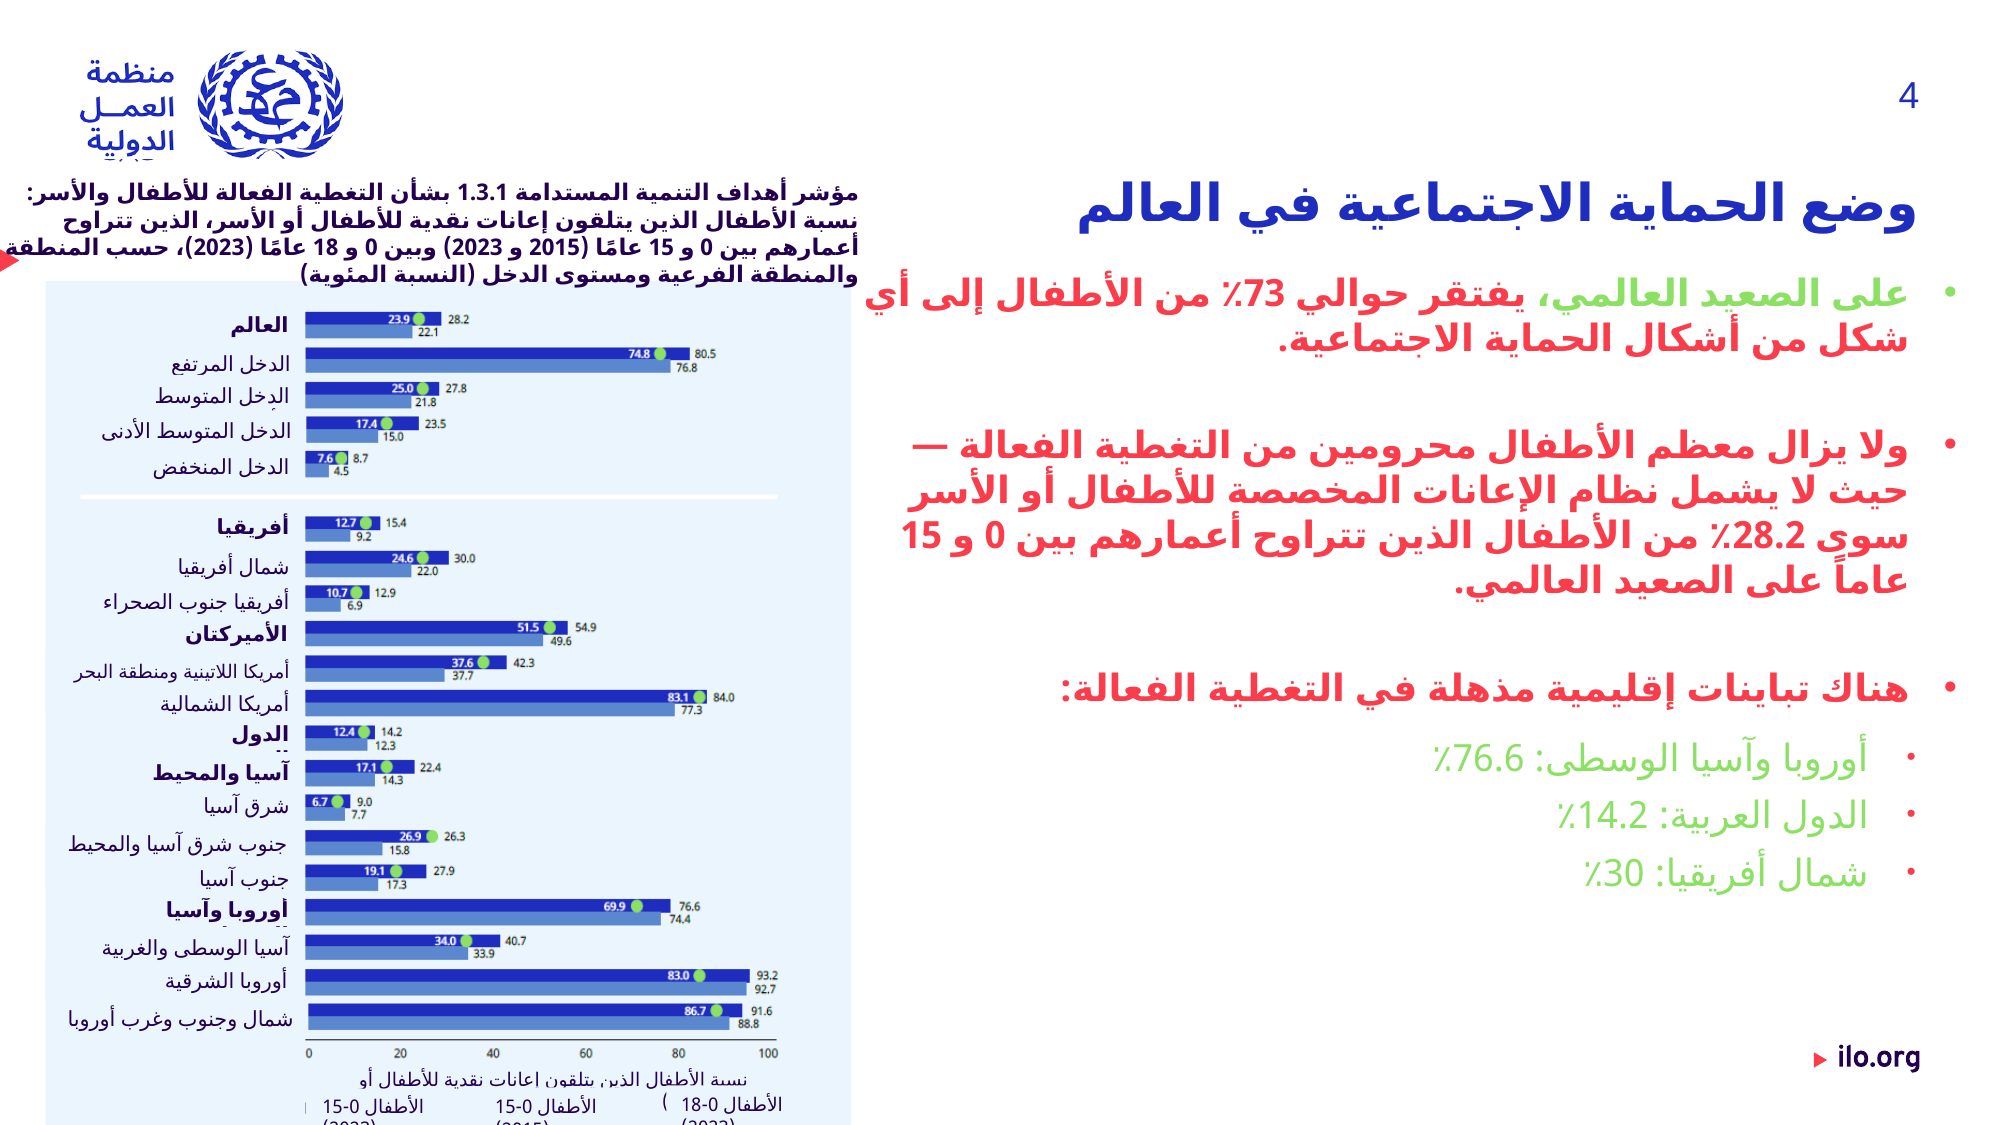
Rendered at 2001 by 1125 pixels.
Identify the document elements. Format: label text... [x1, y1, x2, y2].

slide_number 4 [1830, 70, 1920, 119]
title وضع الحماية الاجتماعية في العالم [875, 176, 1920, 251]
text_box مؤشر أهداف التنمية المستدامة 1.3.1 بشأن التغطية الفعالة للأطفال والأسر: نسبة الأطفال الذين يتلقون إعانات نقدية للأطفال أو الأسر، الذين تتراوح أعمارهم بين 0 و 15 عامًا (2015 و 2023) وبين 0 و 18 عامًا (2023)، حسب المنطقة والمنطقة الفرعية ومستوى الدخل (النسبة المئوية) [0, 170, 875, 295]
picture [45, 281, 852, 1125]
list على الصعيد العالمي، يفتقر حوالي 73٪ من الأطفال إلى أي شكل من أشكال الحماية الاجتماعية. ولا يزال معظم الأطفال محرومين من التغطية الفعالة — حيث لا يشمل نظام الإعانات المخصصة للأطفال أو الأسر سوى 28.2٪ من الأطفال الذين تتراوح أعمارهم بين 0 و 15 عاماً على الصعيد العالمي. هناك تباينات إقليمية مذهلة في التغطية الفعالة: أوروبا وآسيا الوسطى: 76.6٪ الدول العربية: 14.2٪ شمال أفريقيا: 30٪ [859, 268, 1958, 1118]
picture [80, 50, 343, 159]
